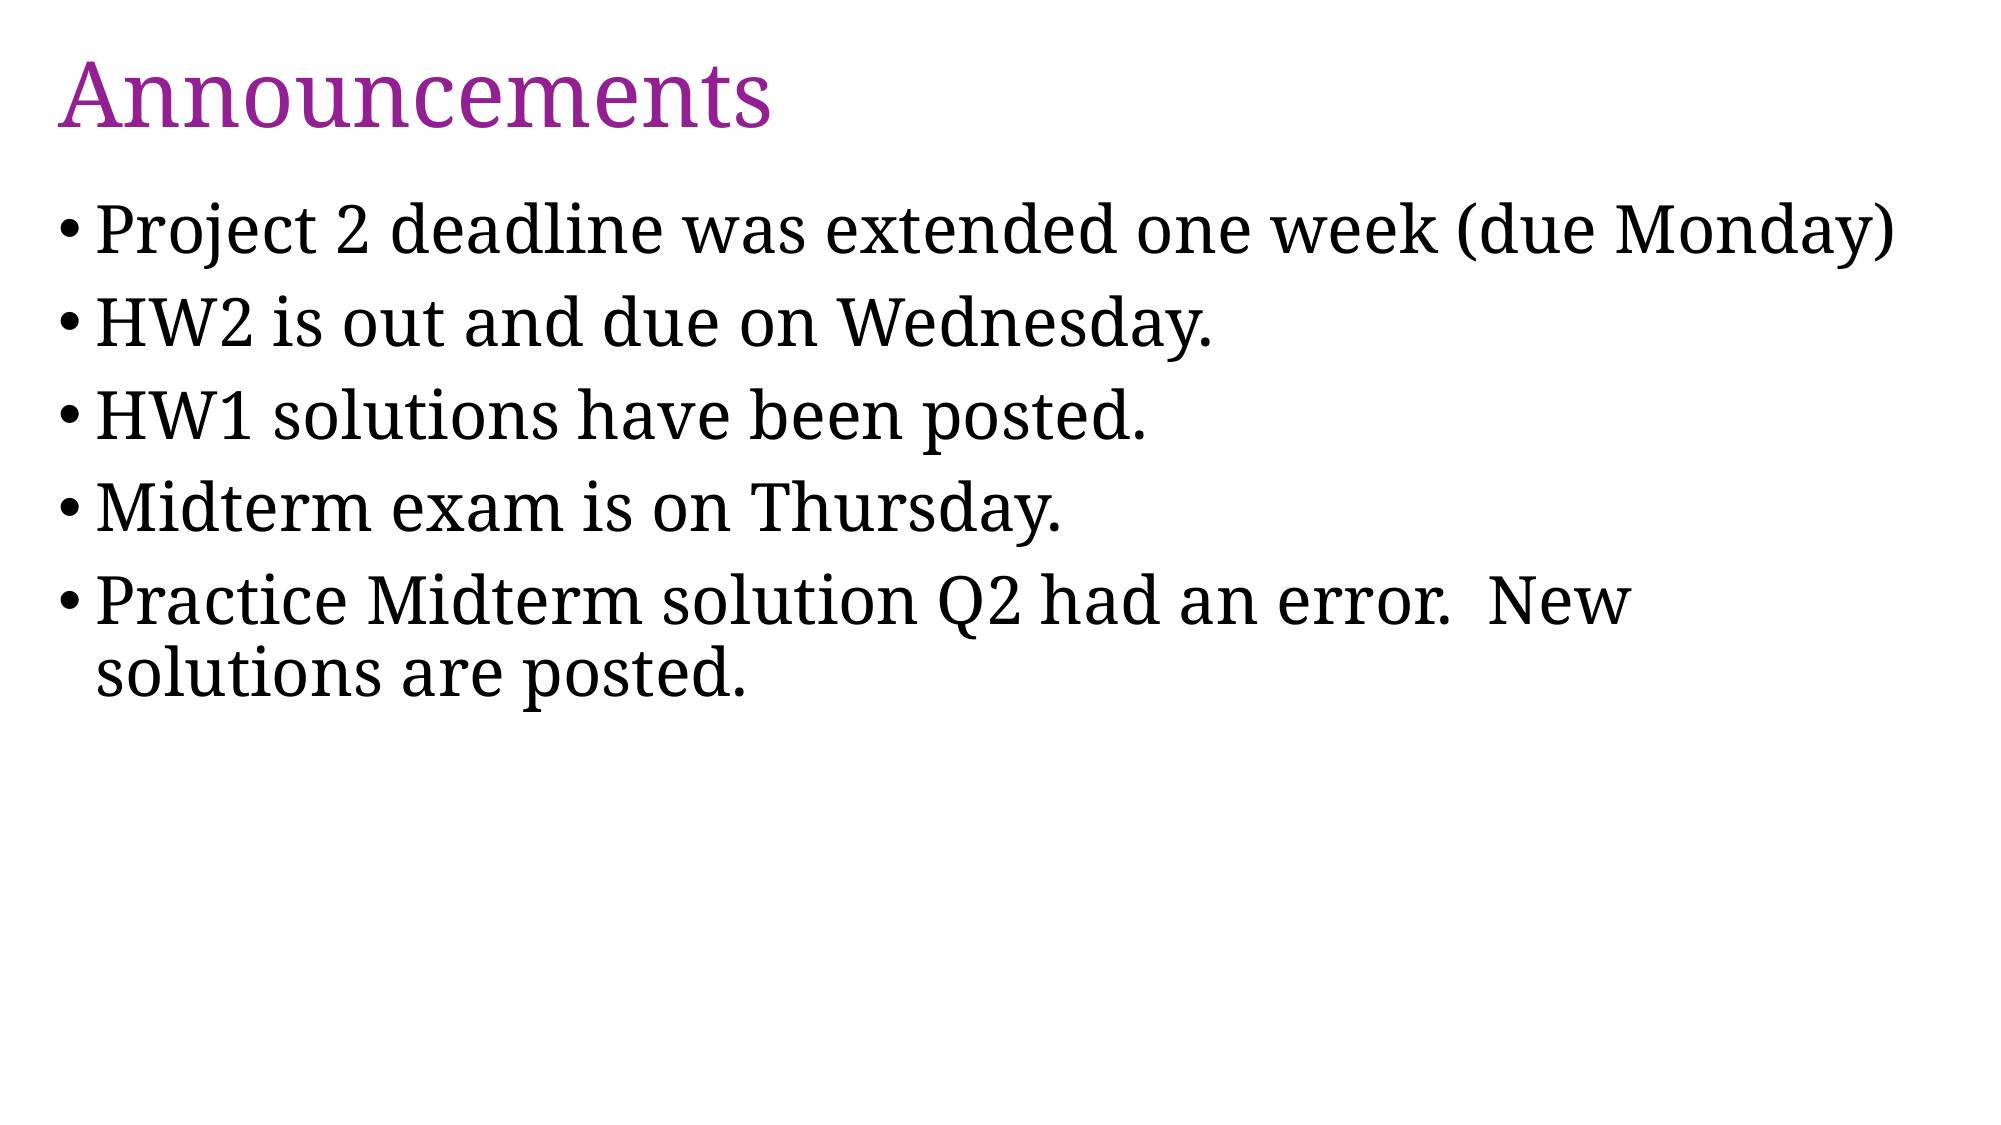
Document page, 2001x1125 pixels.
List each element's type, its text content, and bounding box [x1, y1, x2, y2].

title Announcements [43, 25, 1953, 171]
list Project 2 deadline was extended one week (due Monday) HW2 is out and due on Wednesday. HW1 solutions have been posted. Midterm exam is on Thursday. Practice Midterm solution Q2 had an error. New solutions are posted. [43, 188, 1953, 1106]
